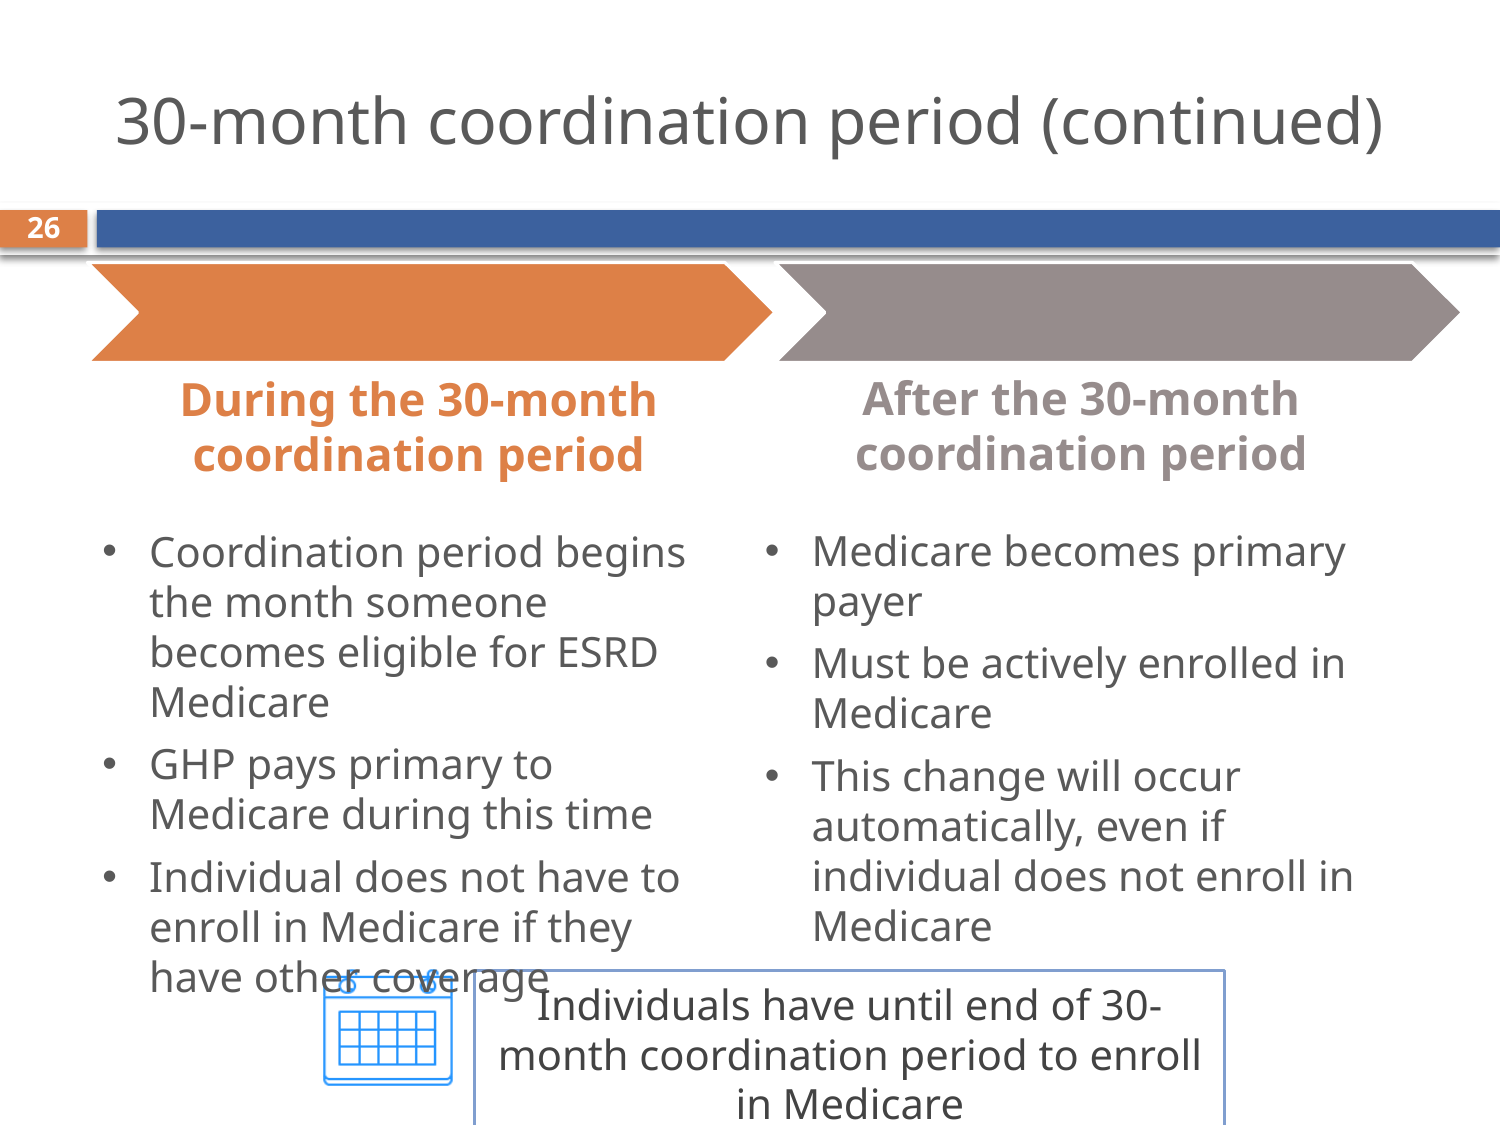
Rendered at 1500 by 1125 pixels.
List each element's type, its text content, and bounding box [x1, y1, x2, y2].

text_box During the 30-month coordination period Coordination period begins the month someone becomes eligible for ESRD Medicare GHP pays primary to Medicare during this time Individual does not have to enroll in Medicare if they have other coverage [87, 372, 750, 1008]
text_box Individuals have until end of 30-month coordination period to enroll in Medicare [474, 970, 1225, 1125]
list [322, 967, 454, 1088]
text_box After the 30-month coordination period Medicare becomes primary payer Must be actively enrolled in Medicare This change will occur automatically, even if individual does not enroll in Medicare [749, 373, 1413, 958]
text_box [87, 262, 1463, 363]
slide_number 26 [0, 208, 88, 249]
title 30-month coordination period (continued) [100, 37, 1438, 200]
